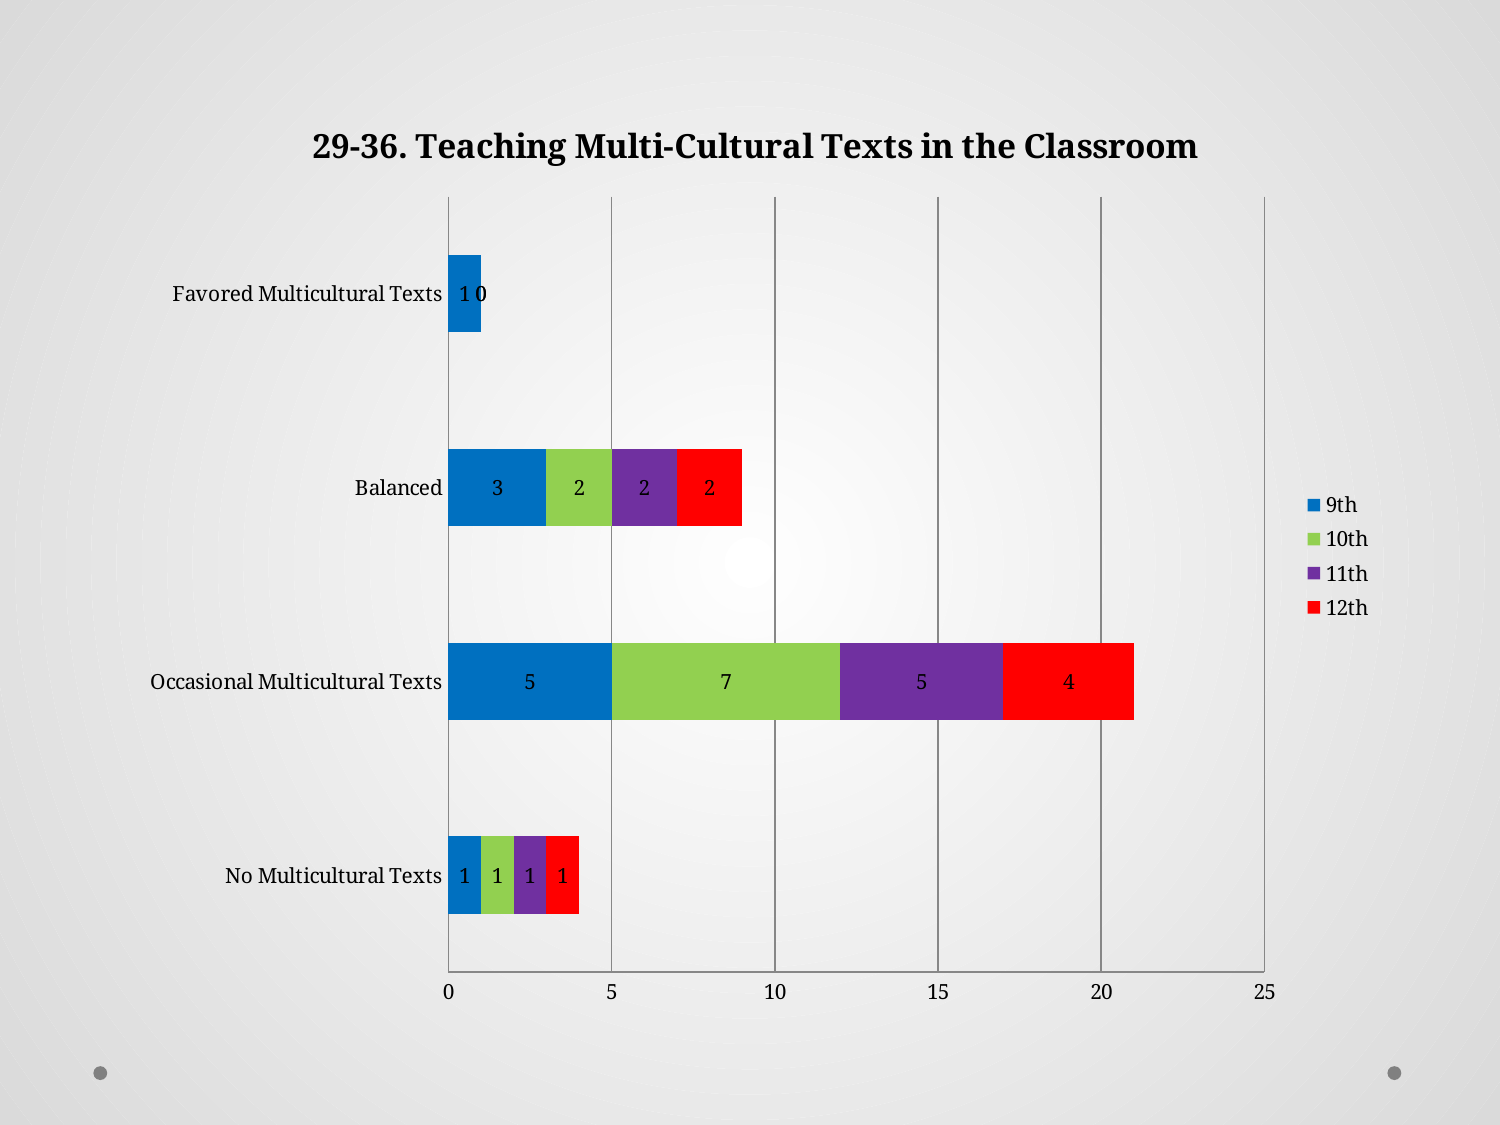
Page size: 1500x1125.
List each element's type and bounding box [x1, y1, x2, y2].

chart [124, 87, 1388, 1026]
